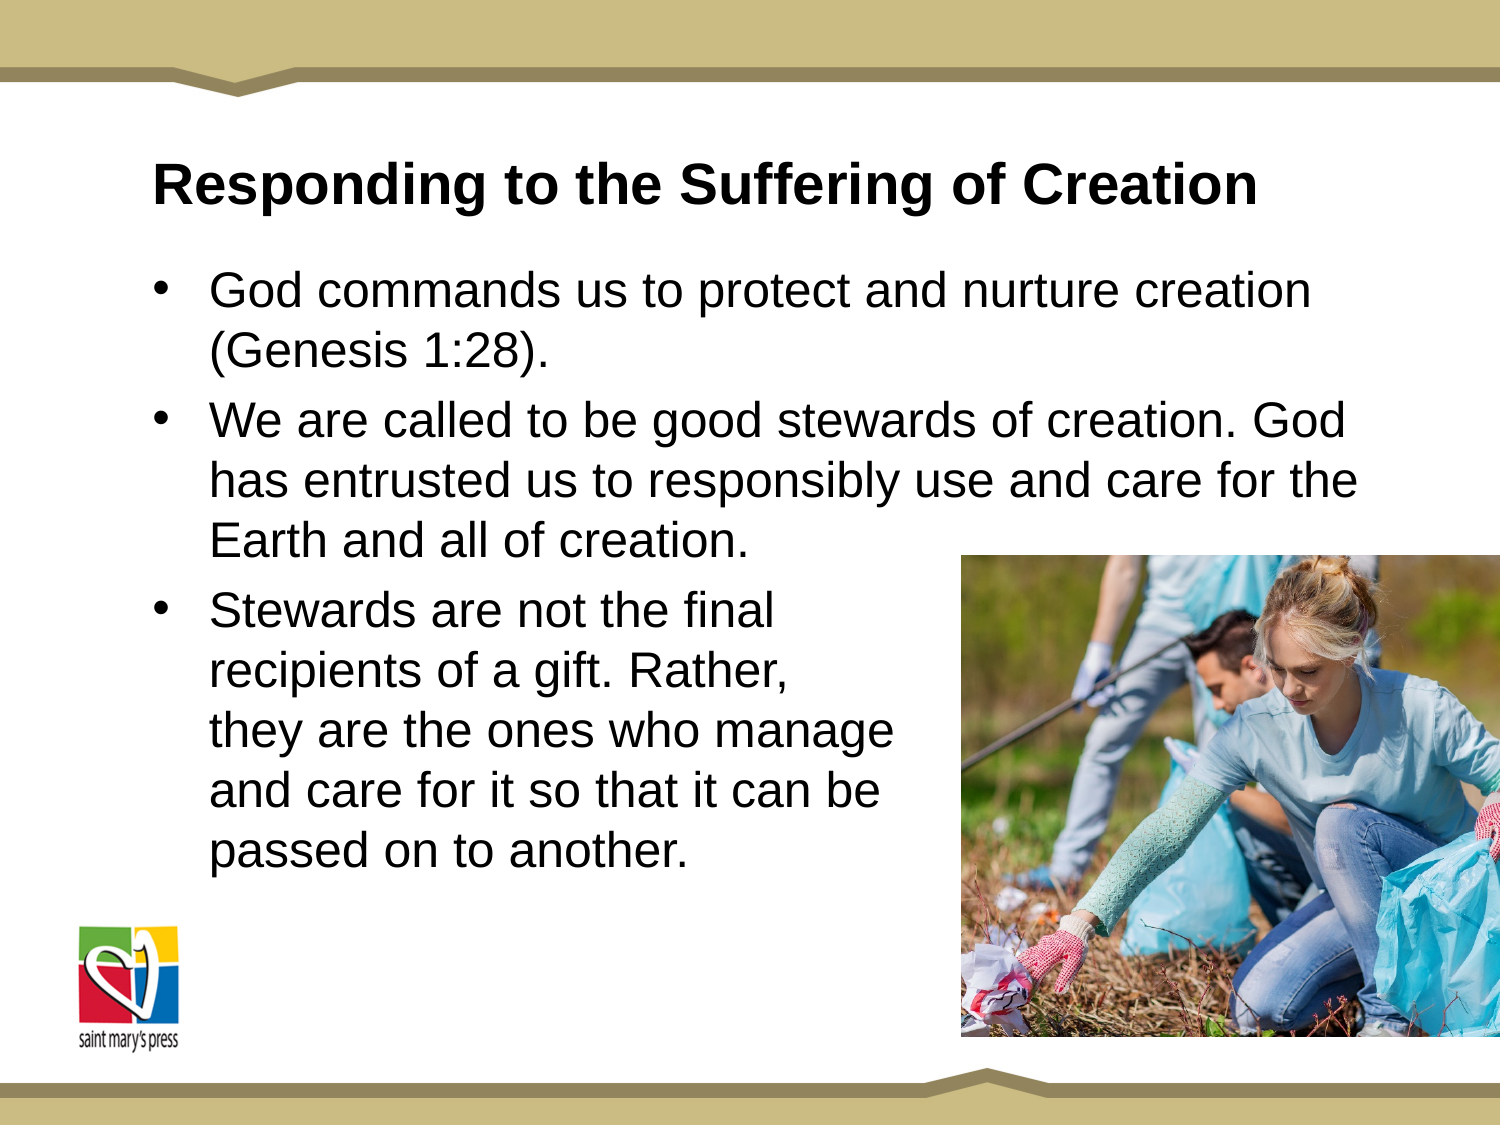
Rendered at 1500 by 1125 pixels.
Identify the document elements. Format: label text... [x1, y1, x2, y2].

title Responding to the Suffering of Creation [137, 137, 1400, 225]
text_box God commands us to protect and nurture creation (Genesis 1:28). We are called to be good stewards of creation. God has entrusted us to responsibly use and care for the Earth and all of creation. Stewards are not the final recipients of a gift. Rather, they are the ones who manage and care for it so that it can be passed on to another. [137, 249, 1400, 1043]
picture [0, 0, 1500, 1125]
